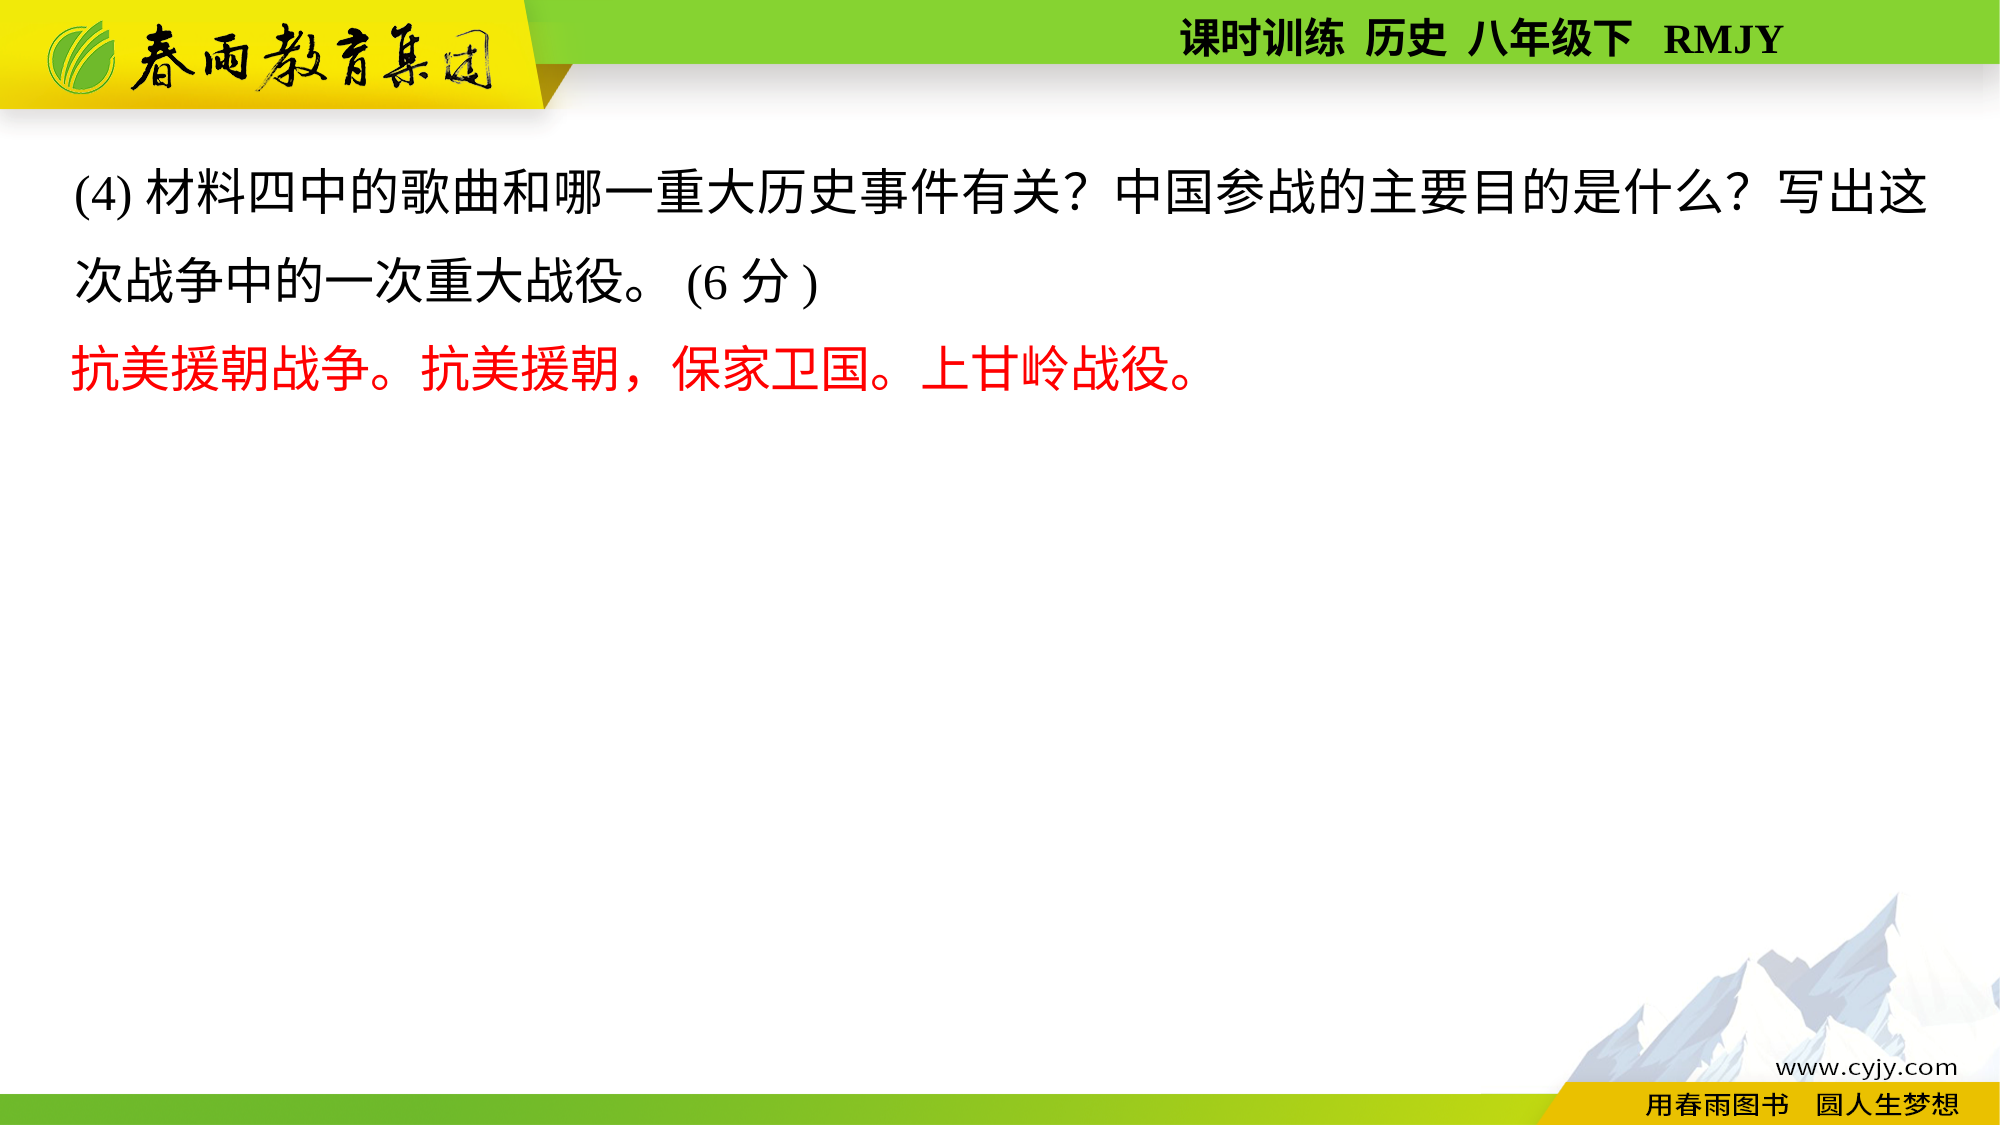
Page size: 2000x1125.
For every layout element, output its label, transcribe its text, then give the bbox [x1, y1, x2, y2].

text_box 抗美援朝战争。抗美援朝，保家卫国。上甘岭战役。 [56, 299, 1944, 405]
picture [0, 0, 2000, 1125]
list (4)材料四中的歌曲和哪一重大历史事件有关？中国参战的主要目的是什么？写出这次战争中的一次重大战役。(6分) [59, 122, 1944, 299]
